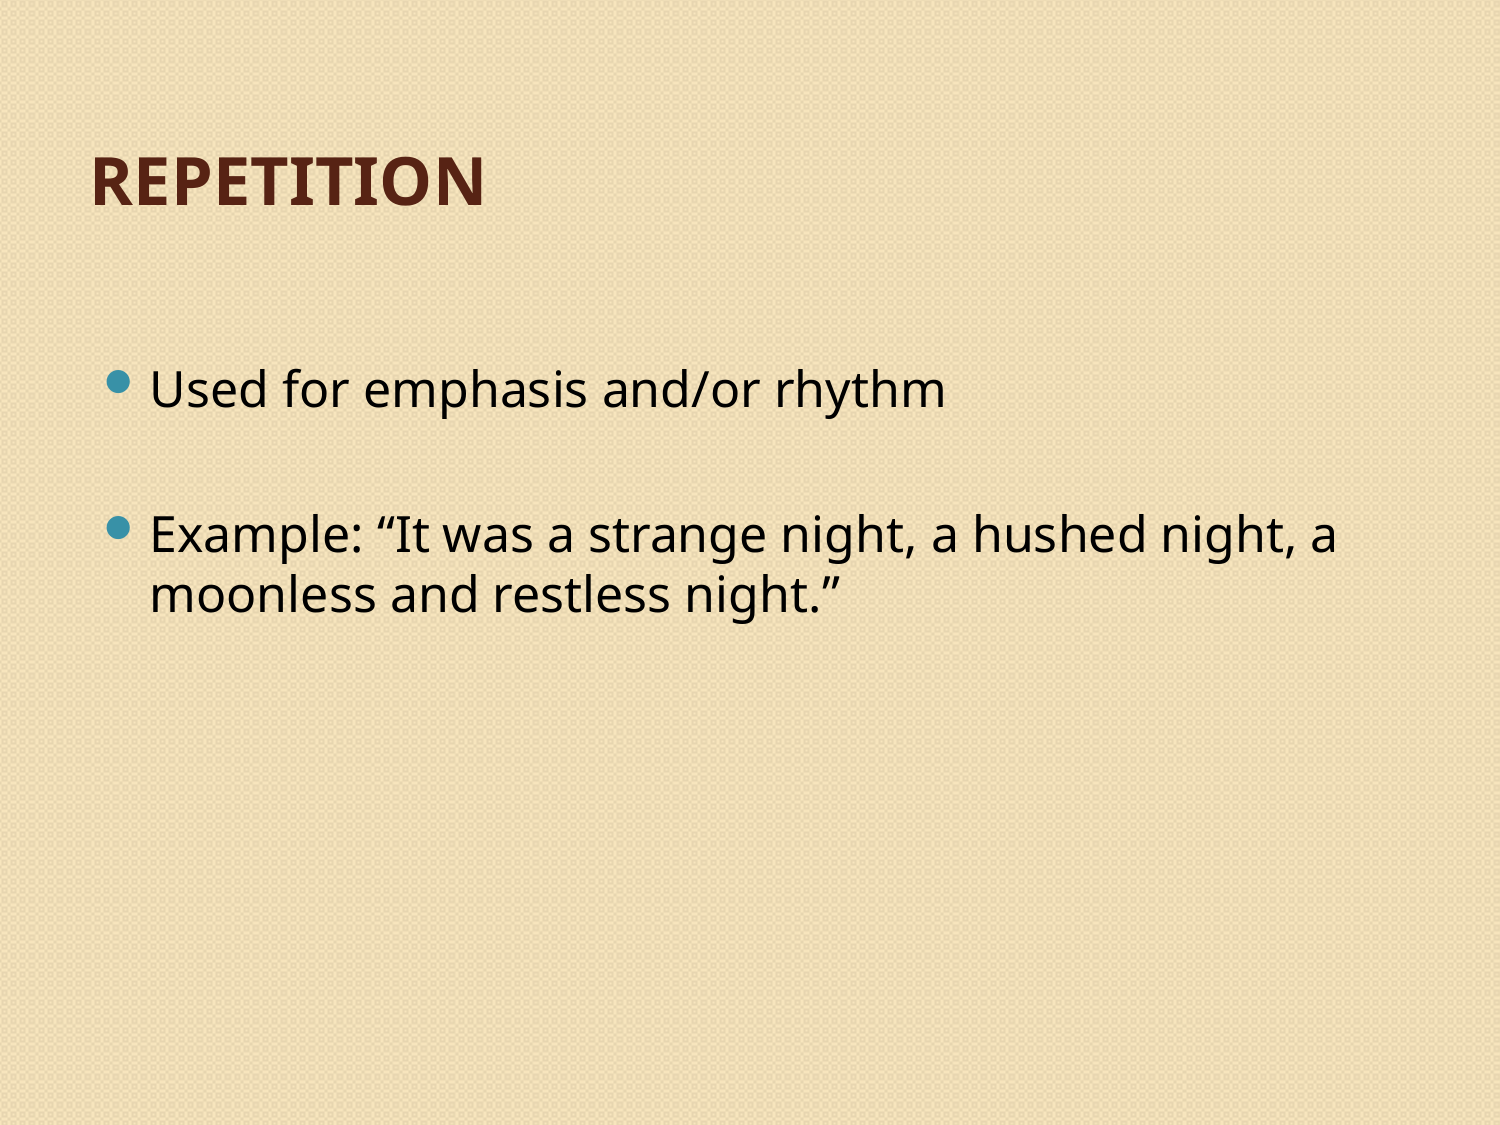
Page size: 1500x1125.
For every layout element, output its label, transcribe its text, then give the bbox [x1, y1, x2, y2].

list Used for emphasis and/or rhythm Example: “It was a strange night, a hushed night, a moonless and restless night.” [75, 350, 1413, 1005]
title Repetition [75, 35, 700, 227]
